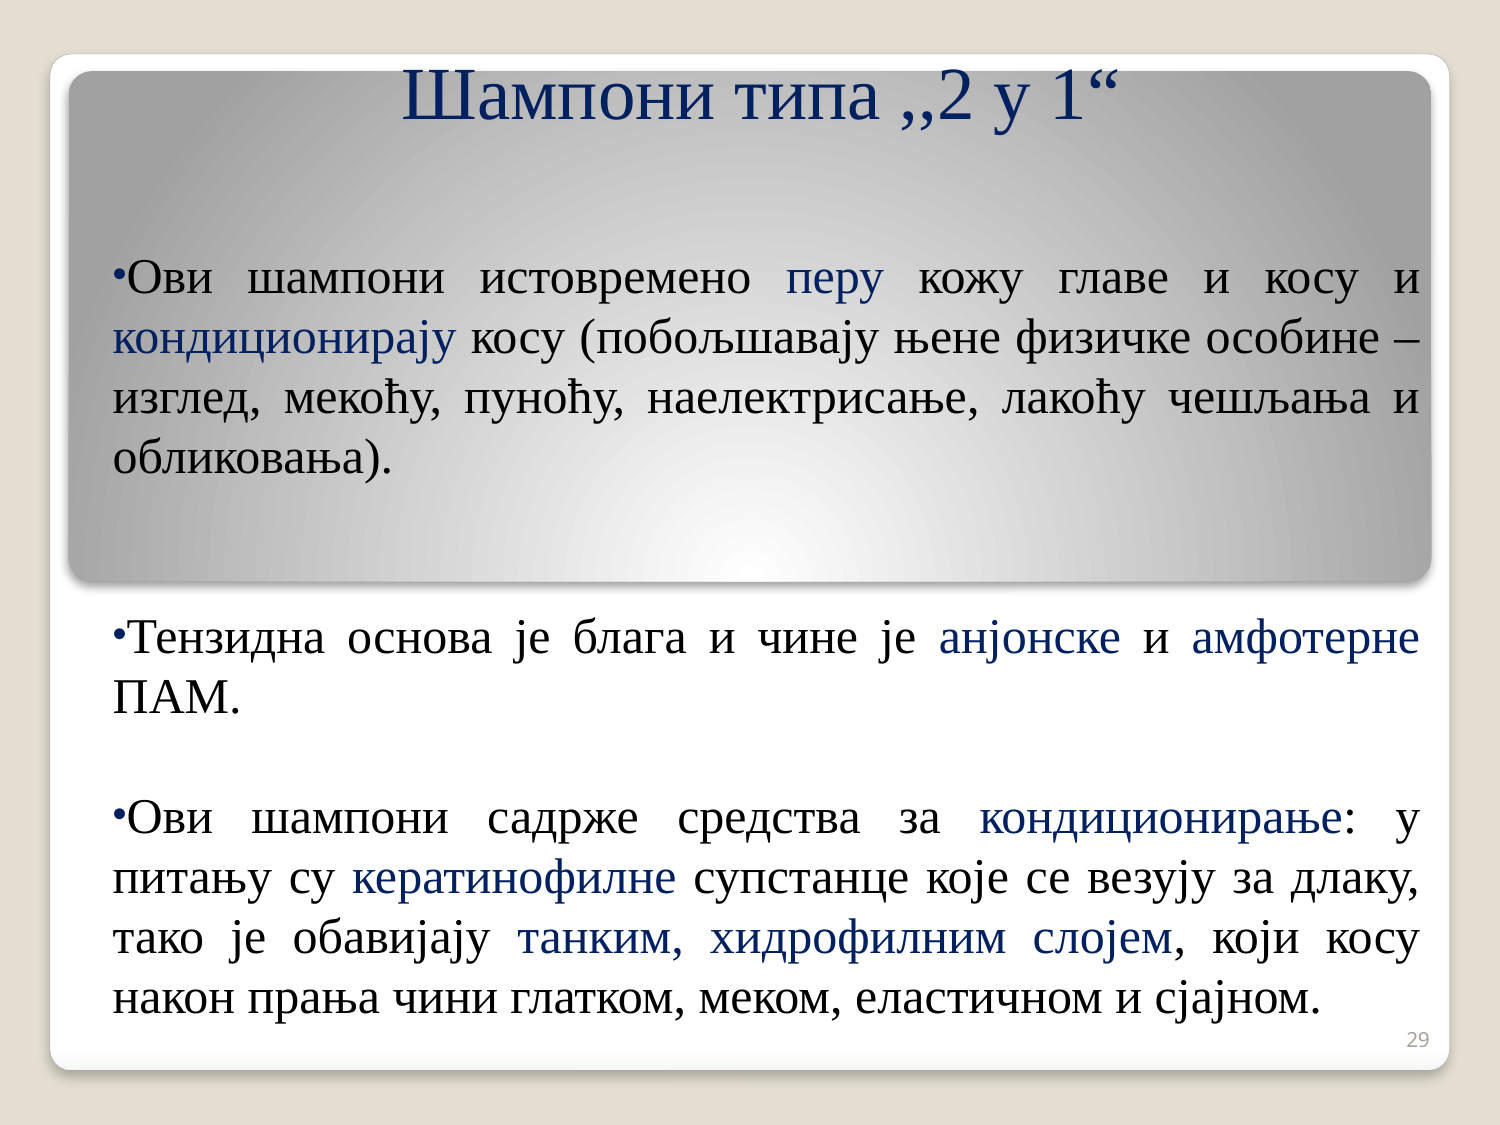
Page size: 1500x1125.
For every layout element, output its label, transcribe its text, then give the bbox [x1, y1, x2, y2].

slide_number 29 [1369, 1002, 1445, 1063]
subtitle Ови шампони истовремено перу кожу главе и косу и кондиционирају косу (побољшавају њене физичке особине – изглед, мекоћу, пуноћу, наелектрисање, лакоћу чешљања и обликовања). Тензидна основа је блага и чине је анјонске и амфотерне ПАМ. Ови шампони садрже средства за кондиционирање: у питању су кератинофилне супстанце које се везују за длаку, тако је обавијају танким, хидрофилним слојем, који косу након прања чини глатком, меком, еластичном и сјајном. [76, 113, 1436, 1125]
